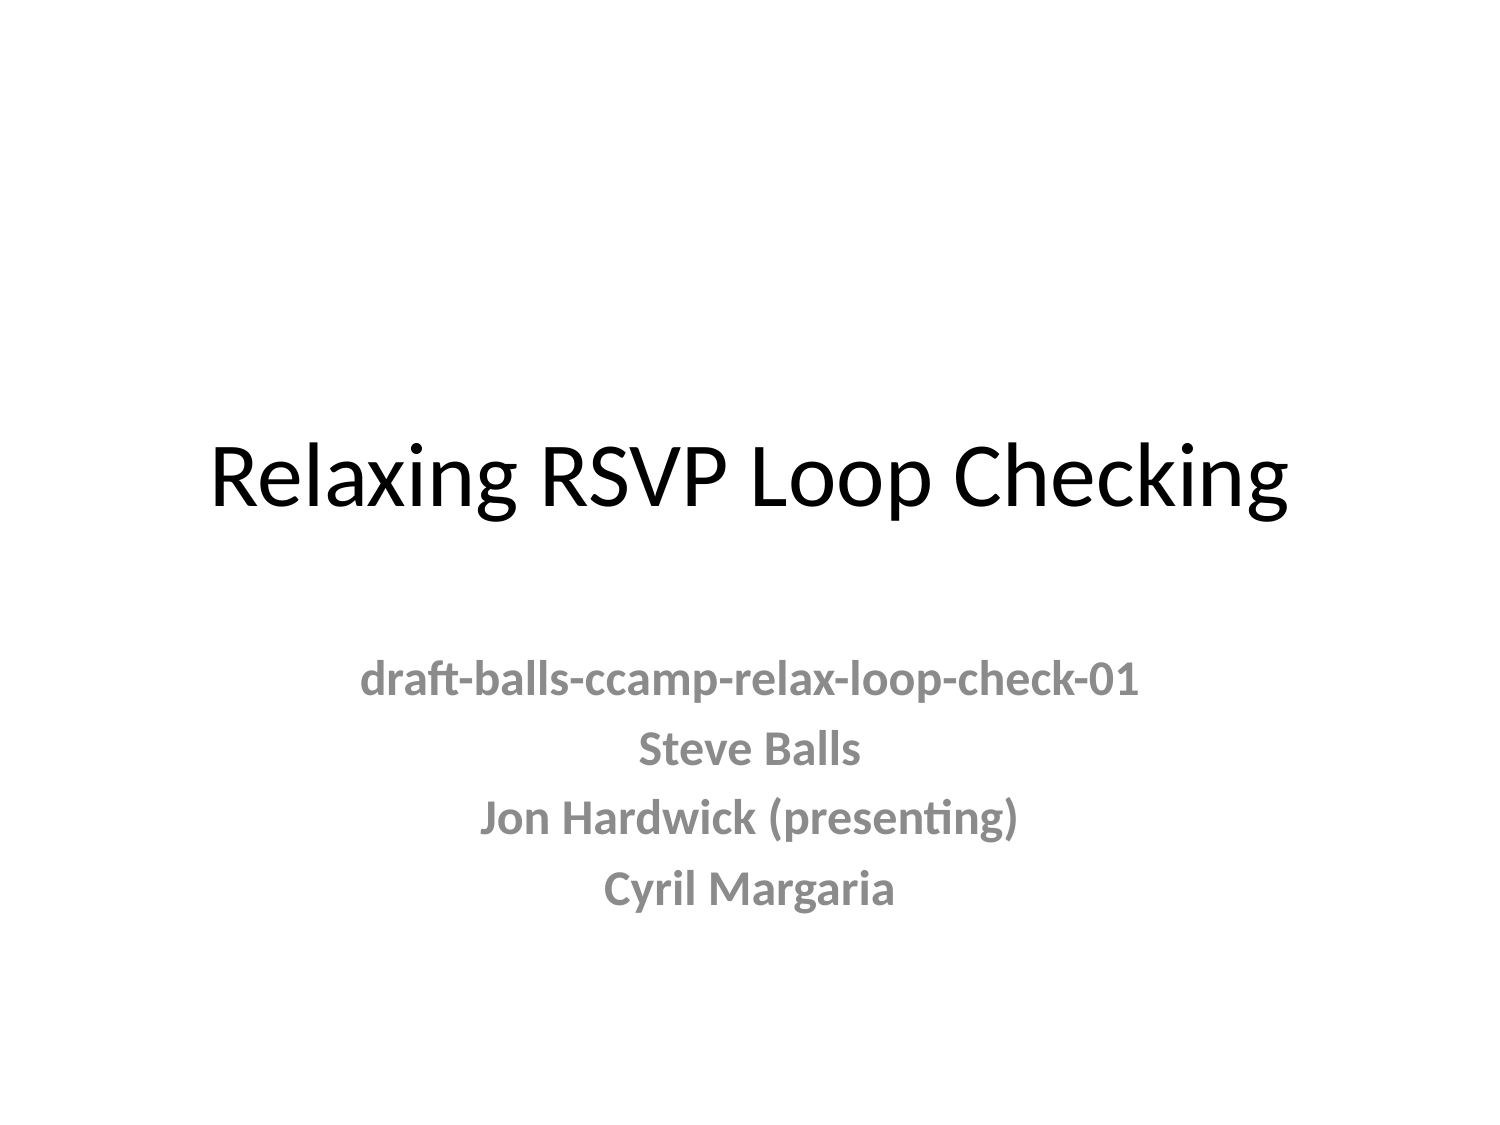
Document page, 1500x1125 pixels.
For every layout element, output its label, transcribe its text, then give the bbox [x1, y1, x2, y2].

subtitle draft-balls-ccamp-relax-loop-check-01 Steve Balls Jon Hardwick (presenting) Cyril Margaria [159, 637, 1341, 925]
title Relaxing RSVP Loop Checking [112, 349, 1388, 591]
